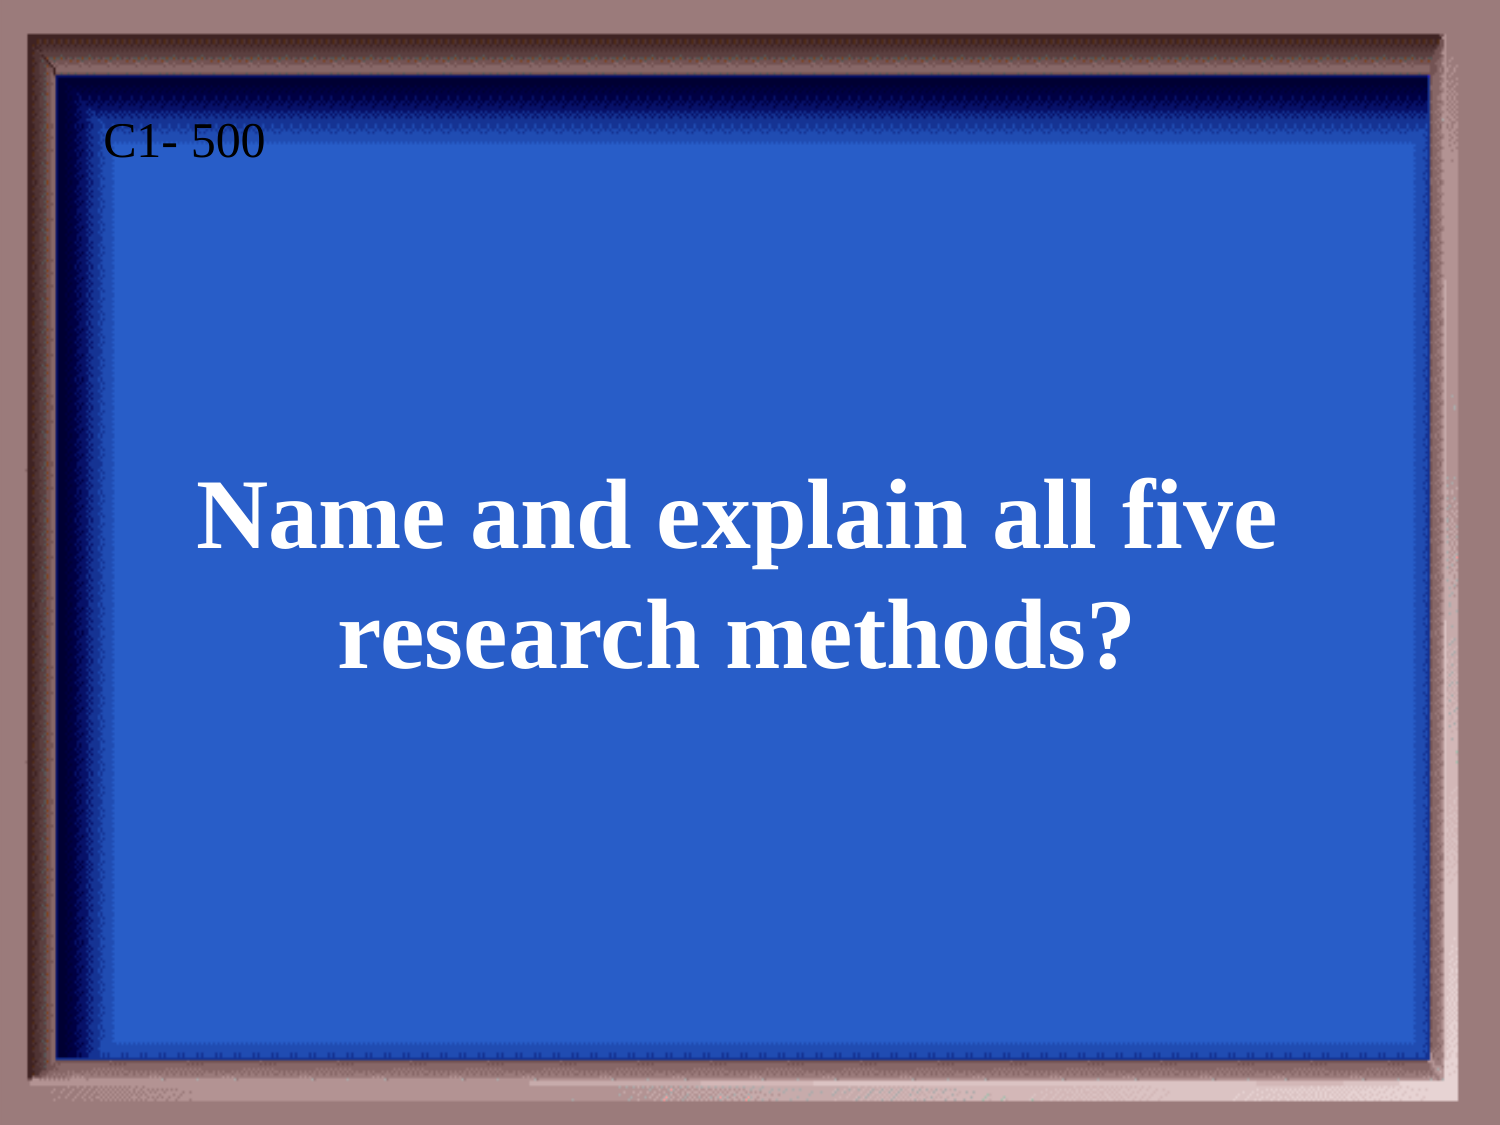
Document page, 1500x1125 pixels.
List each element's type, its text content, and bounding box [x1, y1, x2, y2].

title Name and explain all five research methods? [99, 187, 1375, 950]
text_box C1- 500 [88, 99, 281, 175]
picture [0, 0, 1500, 1125]
